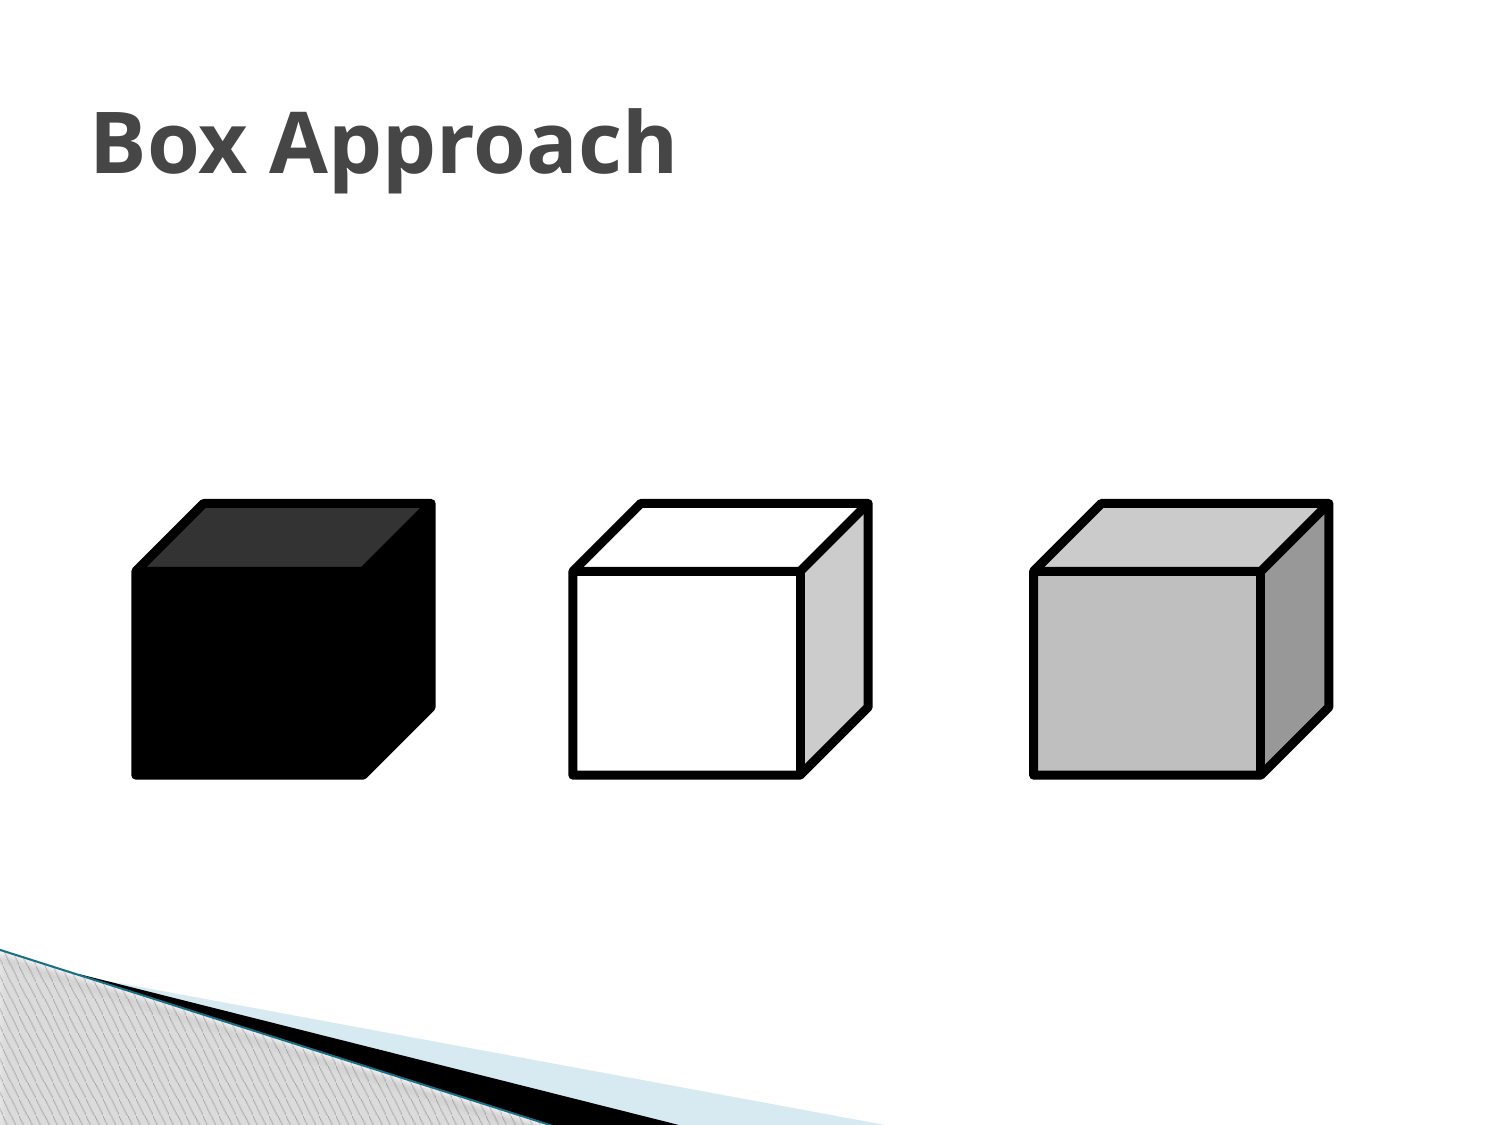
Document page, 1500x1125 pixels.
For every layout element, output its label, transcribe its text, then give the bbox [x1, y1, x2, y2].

title Box Approach [75, 45, 1425, 233]
text_box [568, 498, 873, 780]
text_box [1029, 498, 1334, 780]
text_box [131, 498, 436, 780]
